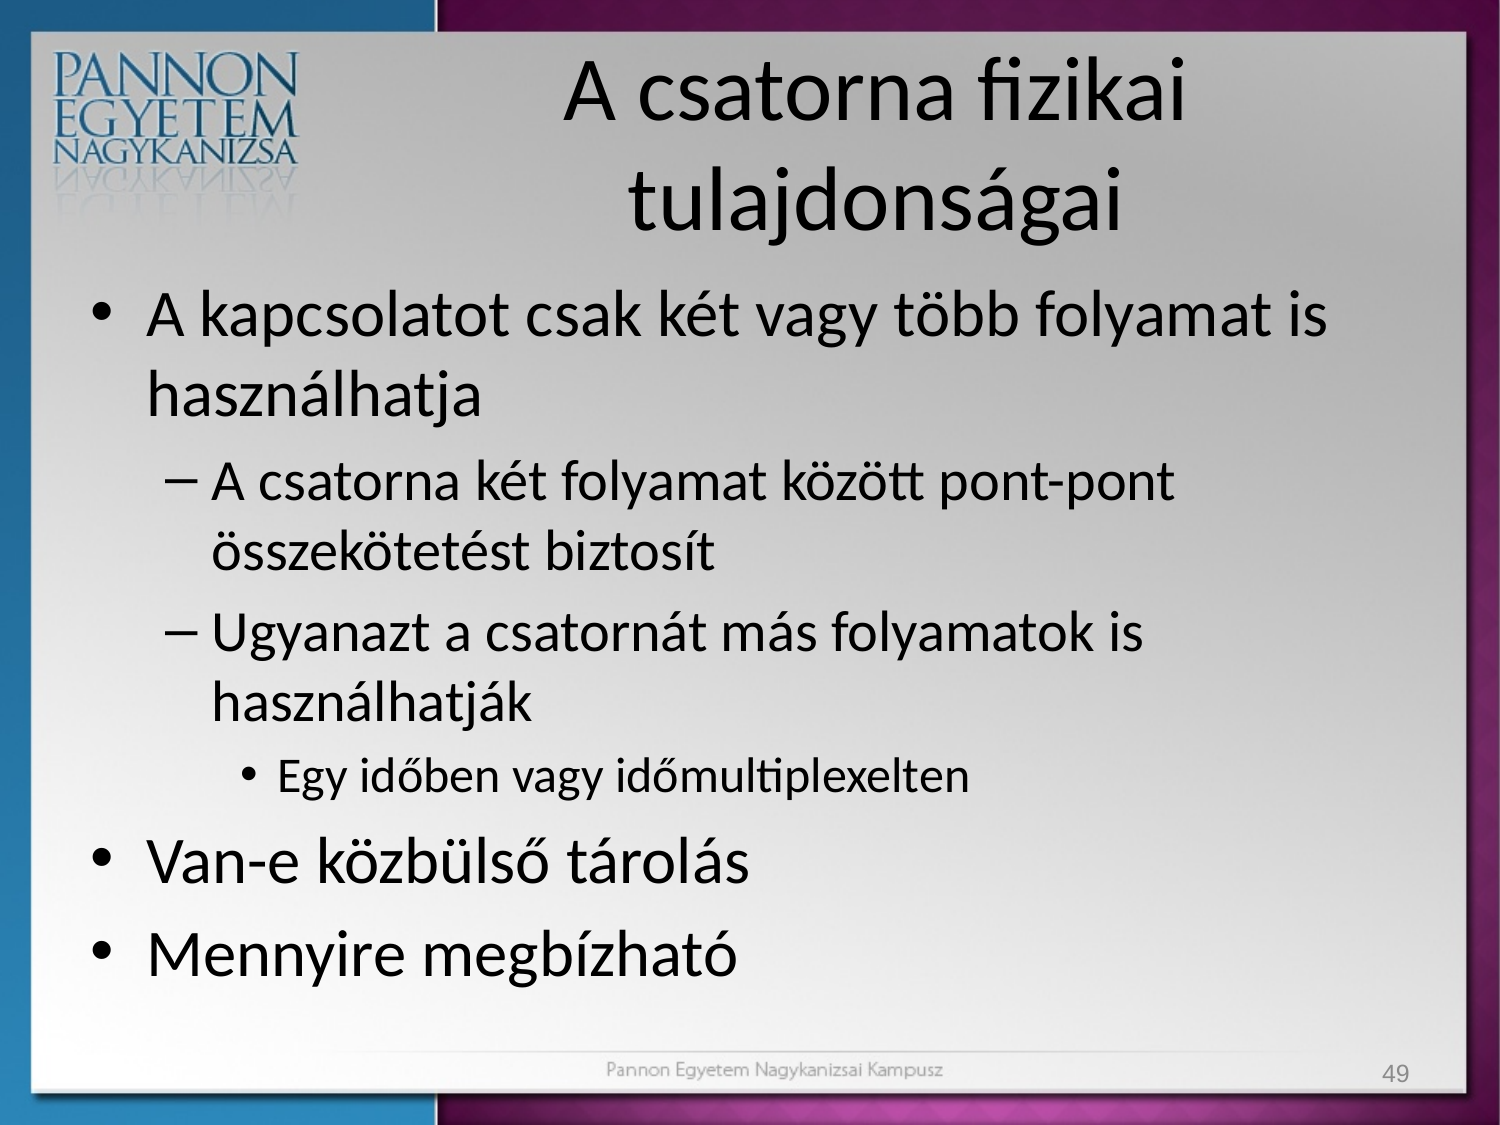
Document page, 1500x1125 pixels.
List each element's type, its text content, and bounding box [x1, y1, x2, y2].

picture [0, 0, 1500, 1125]
list A kapcsolatot csak két vagy több folyamat is használhatja A csatorna két folyamat között pont-pont összekötetést biztosít Ugyanazt a csatornát más folyamatok is használhatják Egy időben vagy időmultiplexelten Van-e közbülső tárolás Mennyire megbízható [75, 262, 1425, 1038]
title A csatorna fizikai tulajdonságai [328, 45, 1425, 233]
slide_number 49 [1074, 1042, 1425, 1103]
